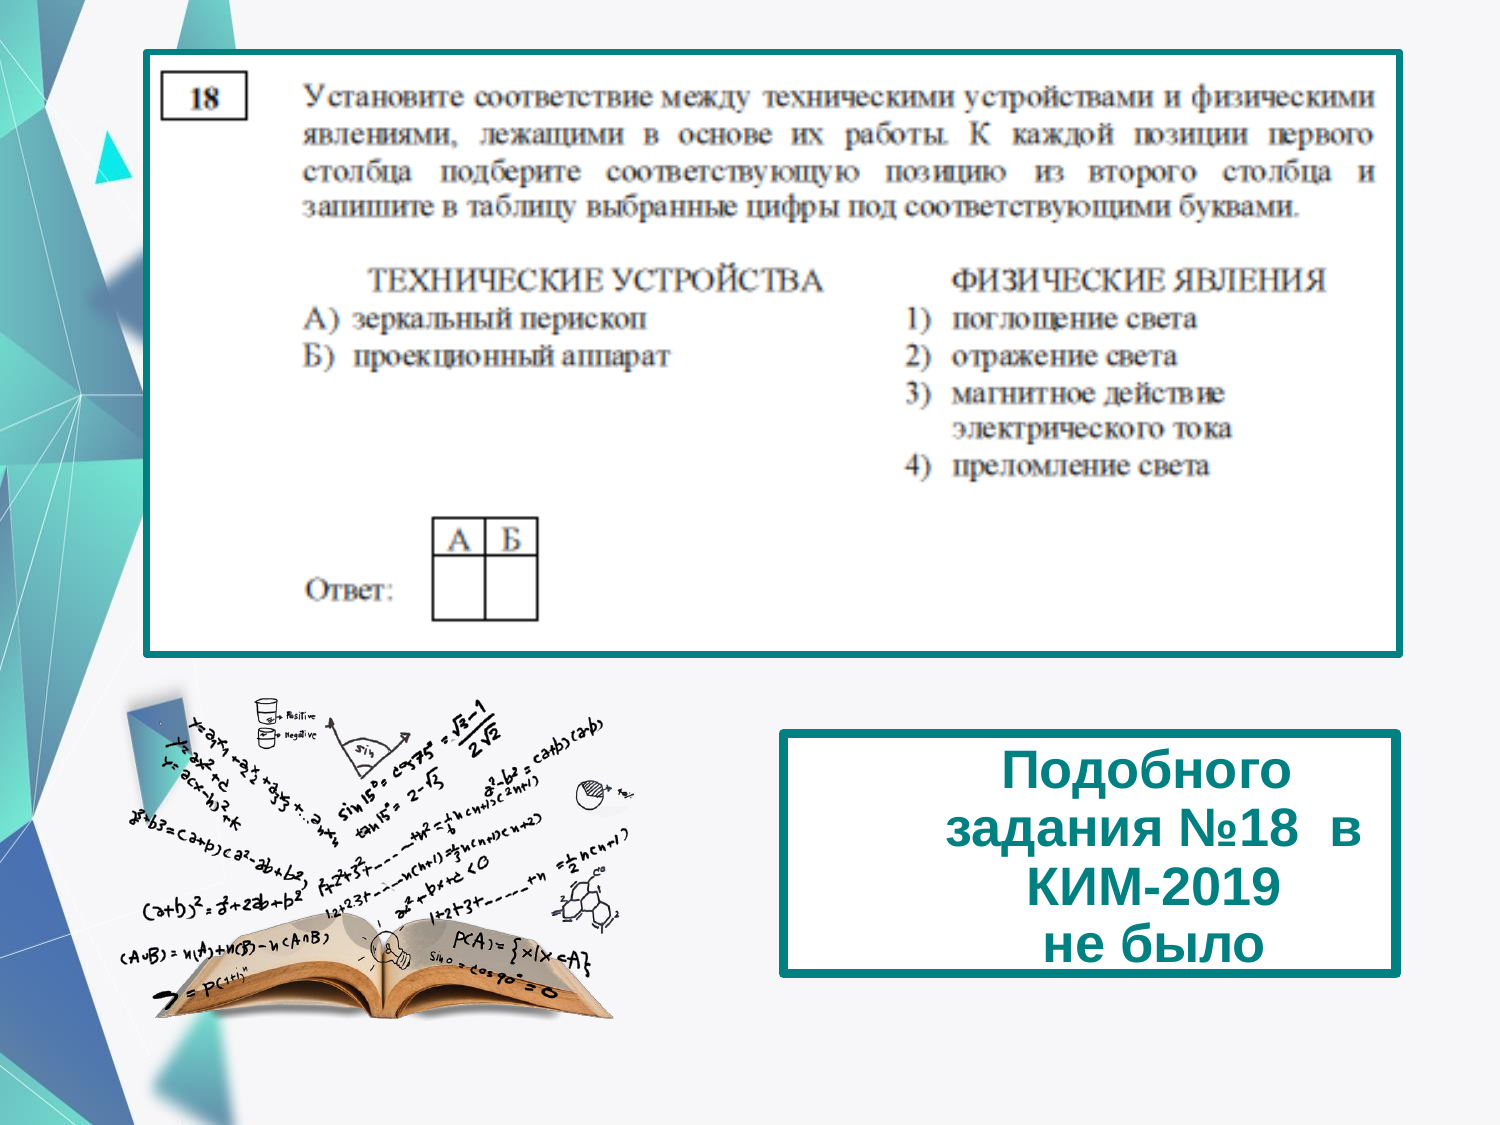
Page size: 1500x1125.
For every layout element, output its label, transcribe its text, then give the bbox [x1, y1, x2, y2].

text_box Подобного задания №18 в КИМ-2019 не было [783, 733, 1397, 974]
text_box [115, 678, 657, 1024]
text_box [146, 51, 1400, 655]
picture [0, 0, 1500, 1125]
